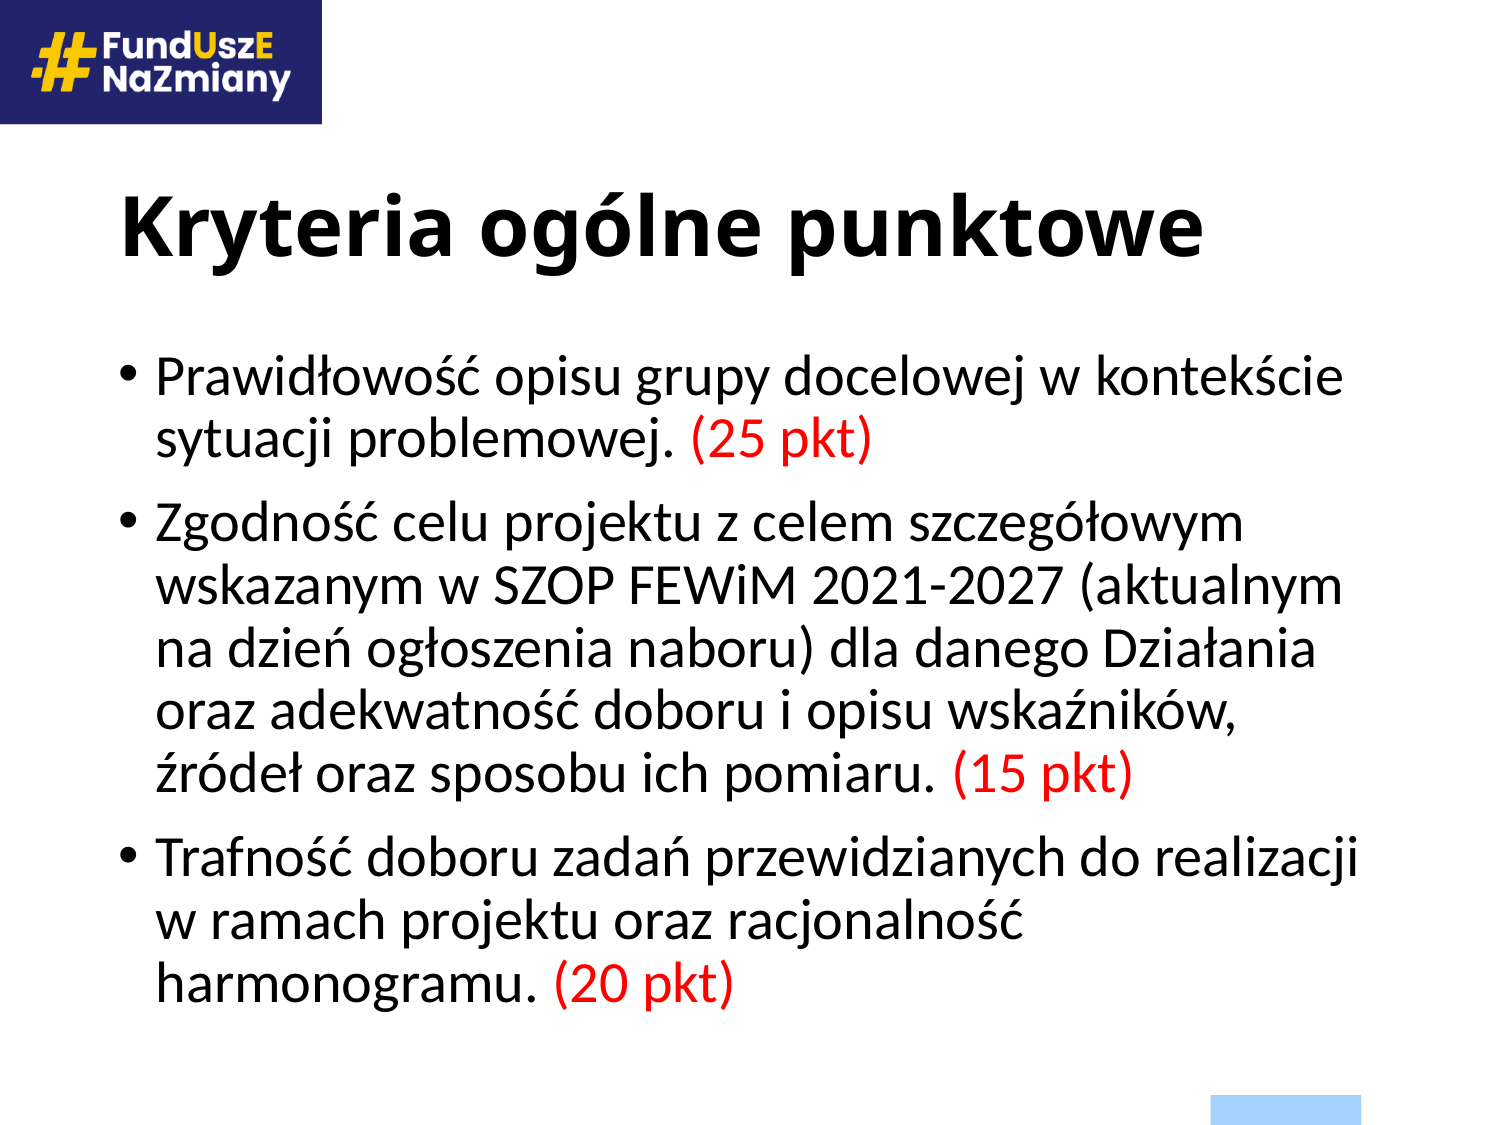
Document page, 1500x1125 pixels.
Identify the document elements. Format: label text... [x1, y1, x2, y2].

list Prawidłowość opisu grupy docelowej w kontekście sytuacji problemowej. (25 pkt) Zgodność celu projektu z celem szczegółowym wskazanym w SZOP FEWiM 2021-2027 (aktualnym na dzień ogłoszenia naboru) dla danego Działania oraz adekwatność doboru i opisu wskaźników, źródeł oraz sposobu ich pomiaru. (15 pkt) Trafność doboru zadań przewidzianych do realizacji w ramach projektu oraz racjonalność harmonogramu. (20 pkt) [103, 337, 1397, 1048]
title Kryteria ogólne punktowe [103, 139, 1397, 319]
picture [0, 0, 1500, 1125]
